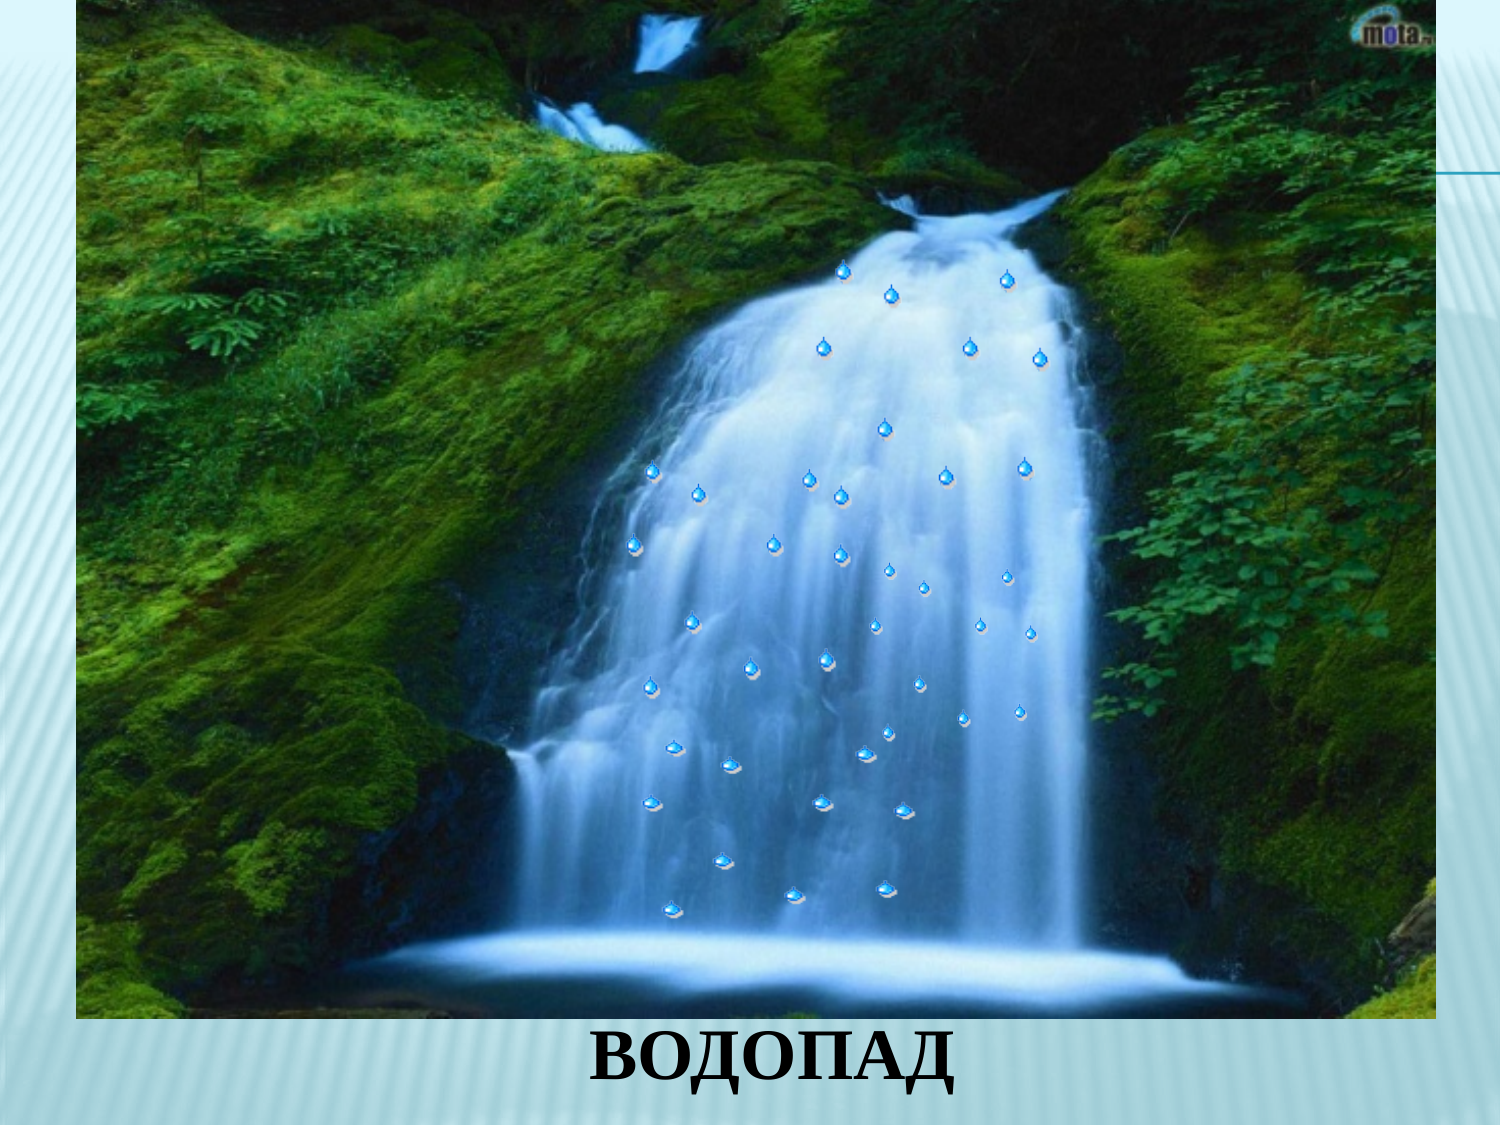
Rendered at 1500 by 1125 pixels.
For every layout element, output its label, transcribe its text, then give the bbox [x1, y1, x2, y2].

picture [76, 0, 1436, 1019]
title водопад [75, 999, 1471, 1103]
